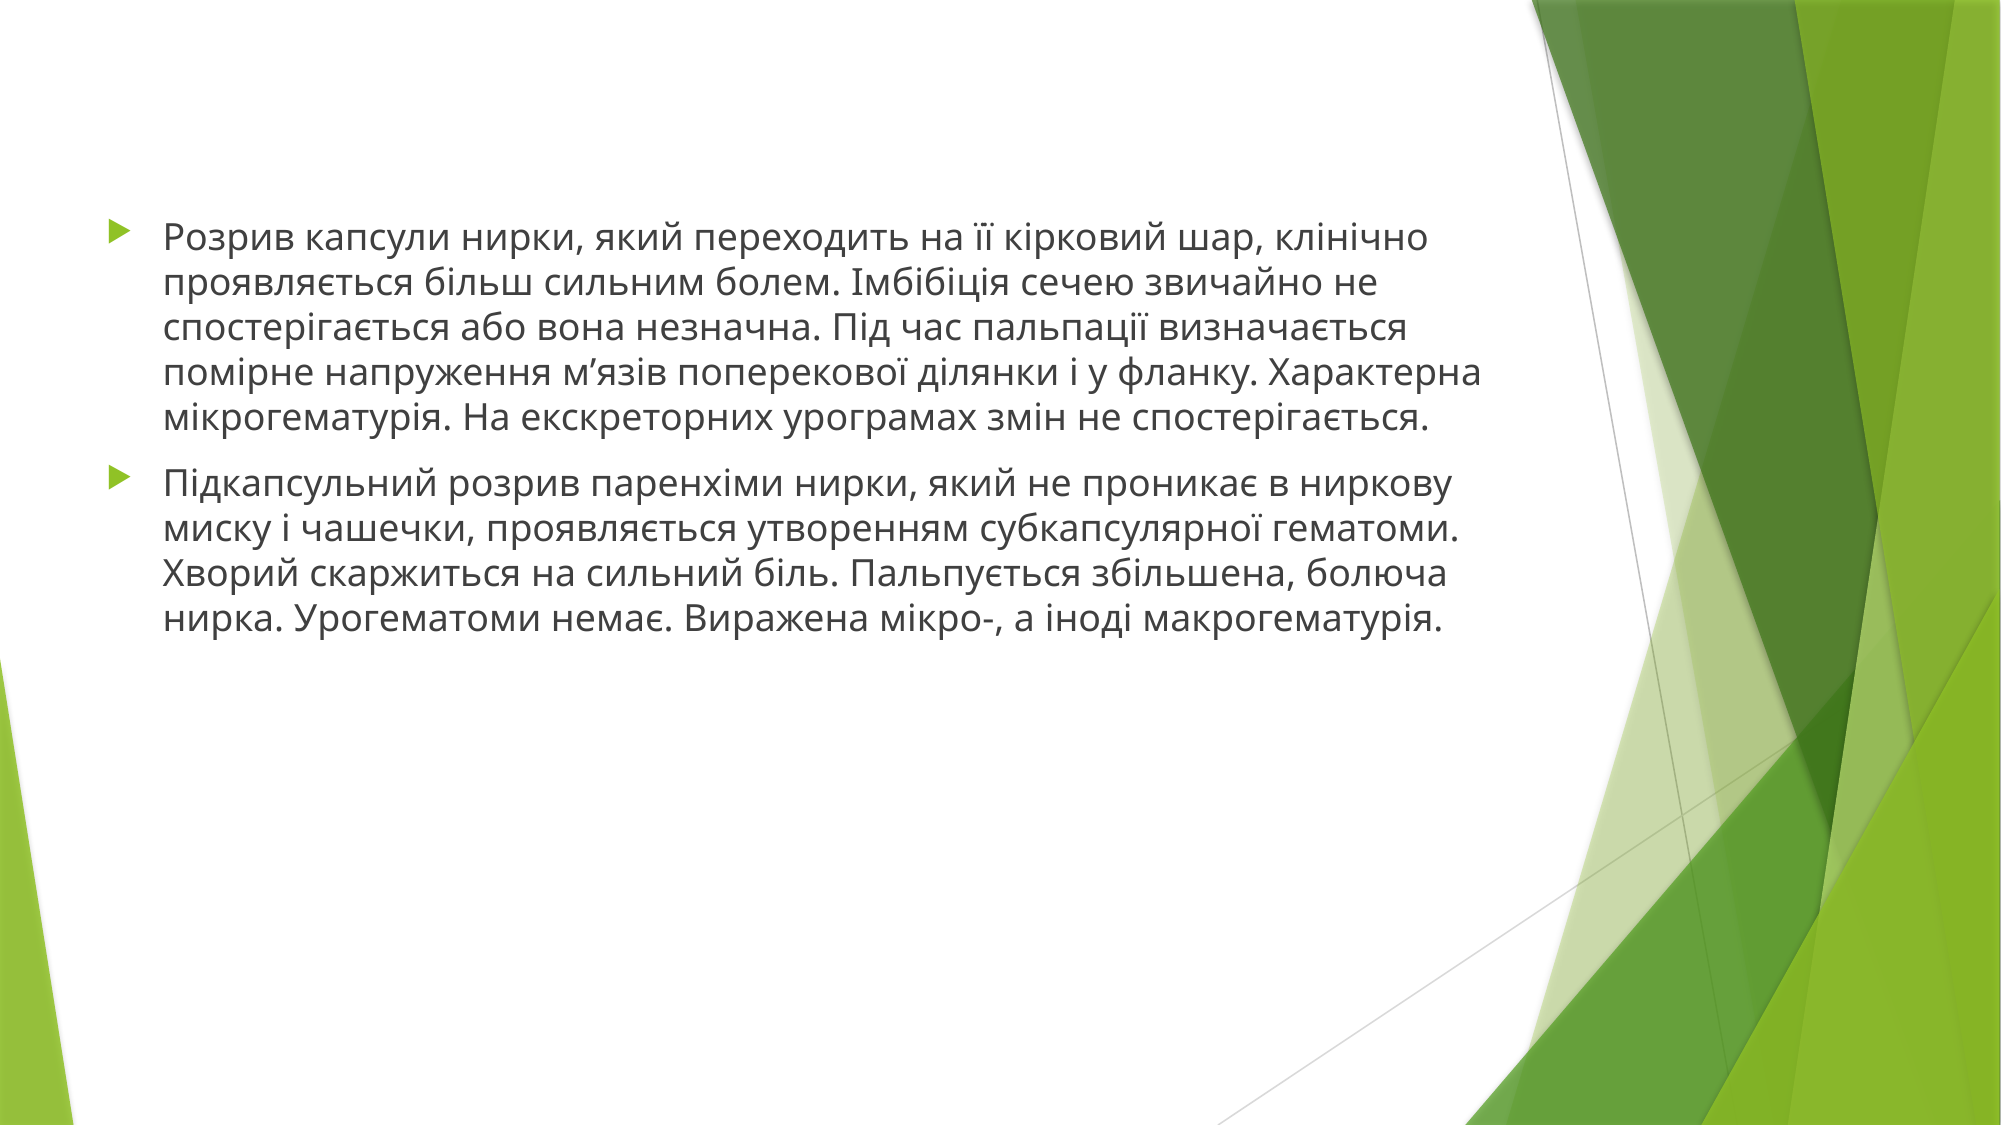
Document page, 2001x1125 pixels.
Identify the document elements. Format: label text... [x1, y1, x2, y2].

list Розрив капсули нирки, який переходить на її кірковий шар, клінічно проявляється більш сильним болем. Імбібіція сечею звичайно не спостерігається або вона незначна. Під час пальпації визначається помірне напруження м’язів поперекової ділянки і у фланку. Характерна мікрогематурія. На екскреторних урограмах змін не спостерігається. Підкапсульний розрив паренхіми нирки, який не проникає в ниркову миску і чашечки, проявляється утворенням субкапсулярної гематоми. Хворий скаржиться на сильний біль. Пальпується збільшена, болюча нирка. Урогематоми немає. Виражена мікро-, а іноді макрогематурія. [91, 205, 1502, 843]
